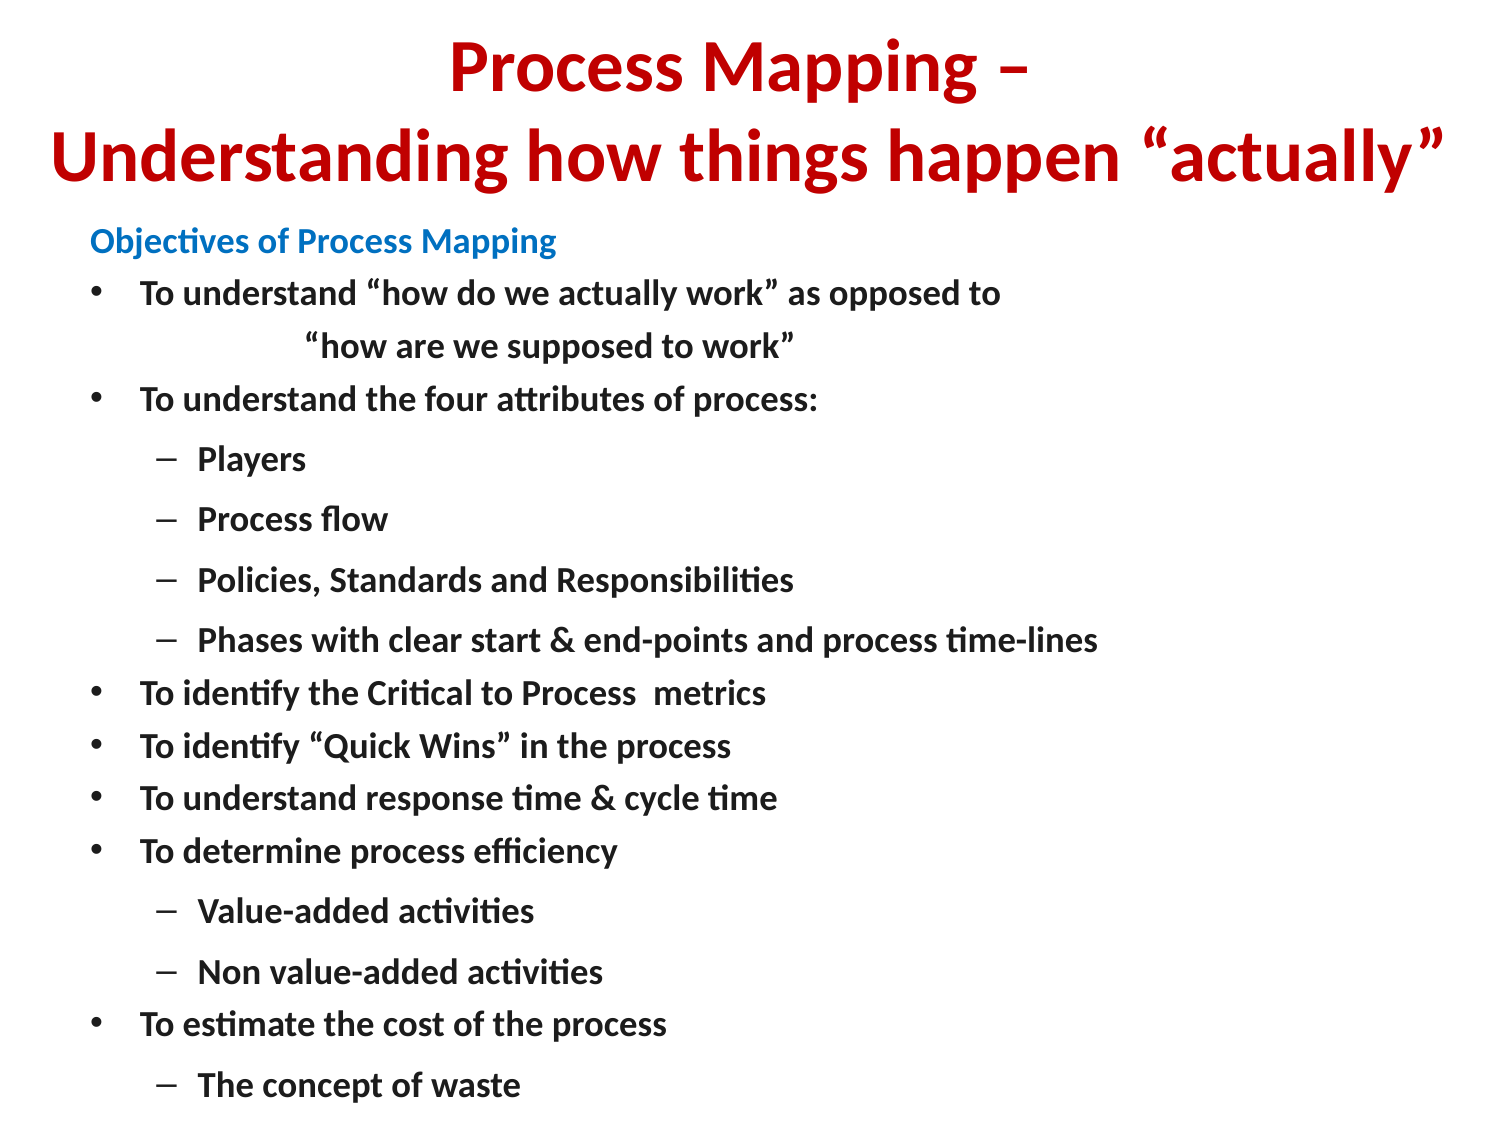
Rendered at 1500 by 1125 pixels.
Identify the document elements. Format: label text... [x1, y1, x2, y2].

list Objectives of Process Mapping To understand “how do we actually work” as opposed to “how are we supposed to work” To understand the four attributes of process: Players Process flow Policies, Standards and Responsibilities Phases with clear start & end-points and process time-lines To identify the Critical to Process metrics To identify “Quick Wins” in the process To understand response time & cycle time To determine process efficiency Value-added activities Non value-added activities To estimate the cost of the process The concept of waste [75, 200, 1425, 1125]
title Process Mapping – Understanding how things happen “actually” [0, 0, 1500, 213]
